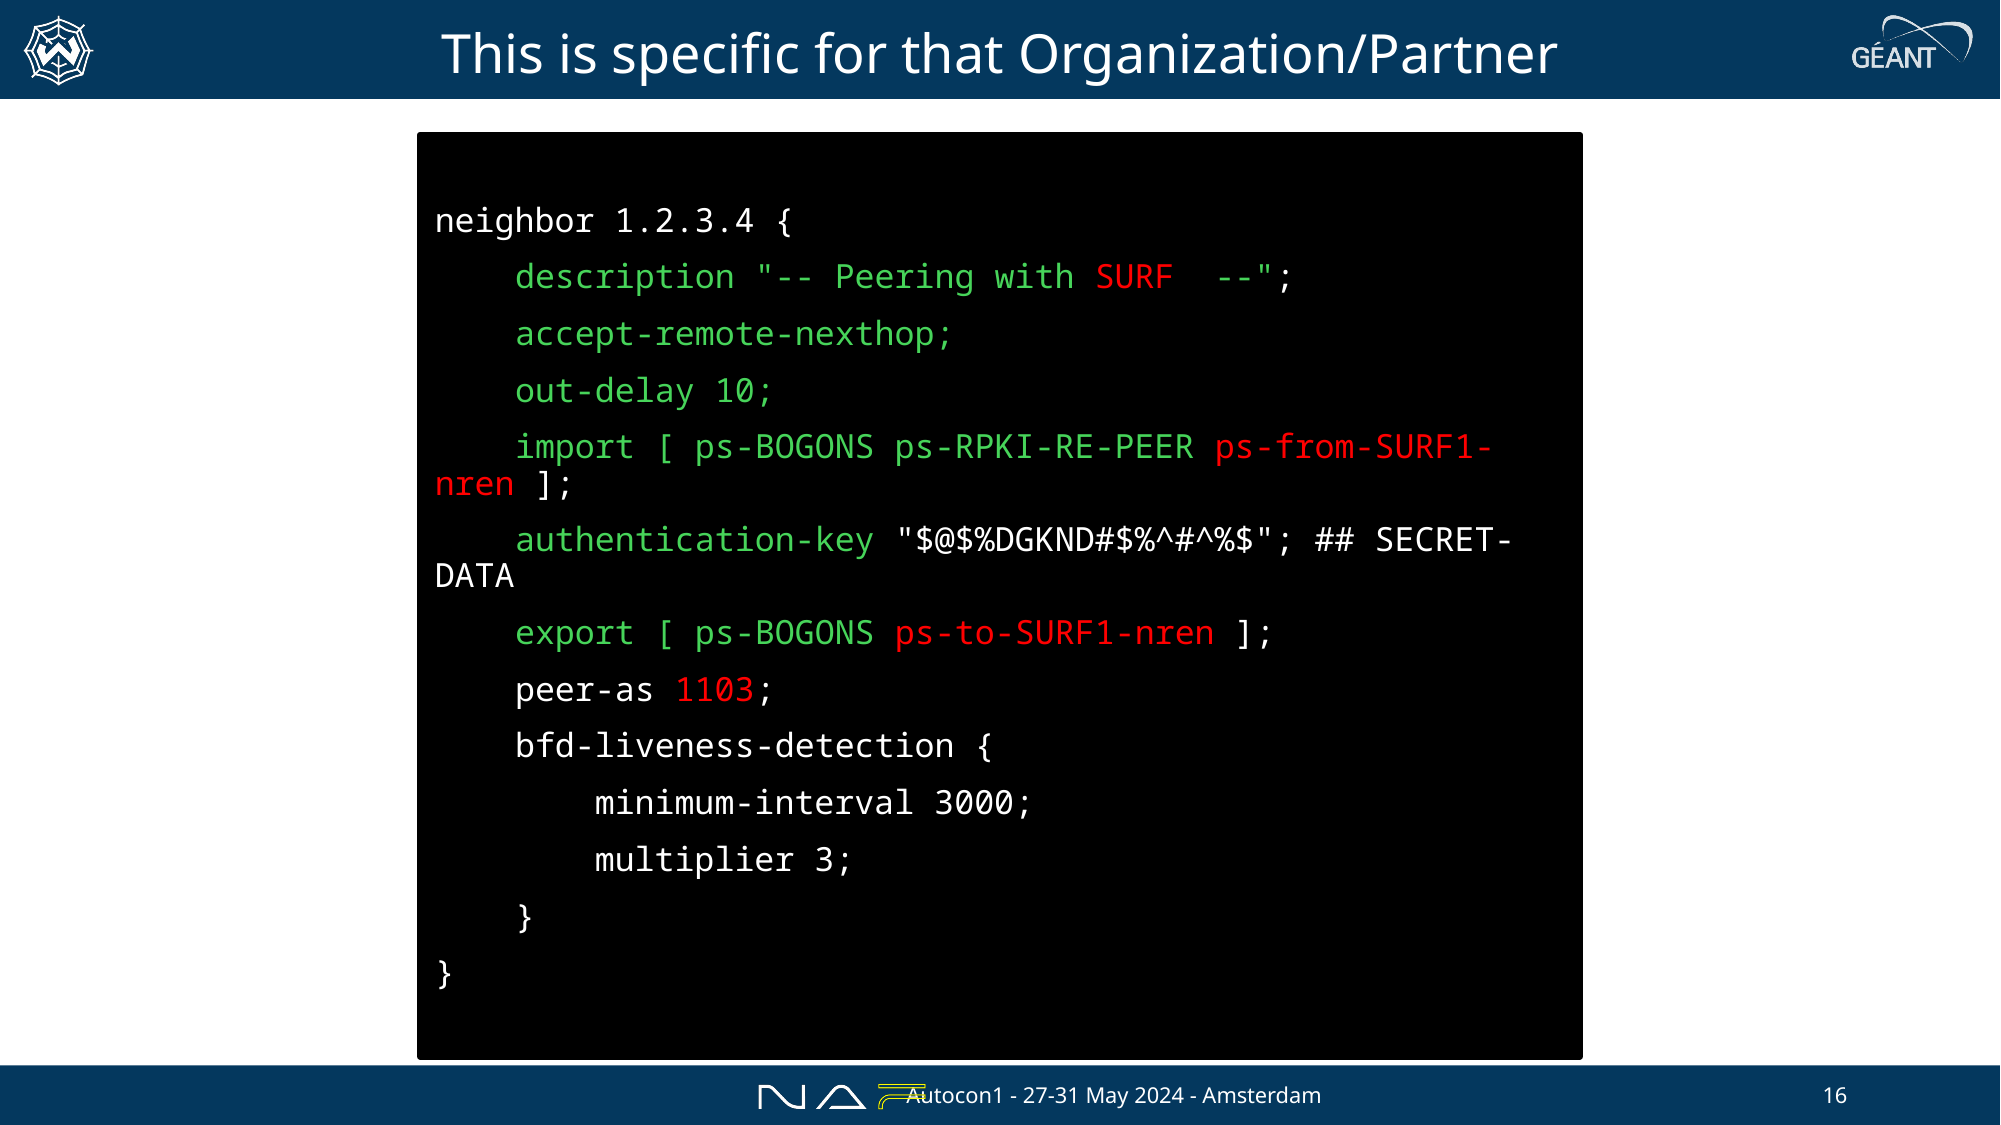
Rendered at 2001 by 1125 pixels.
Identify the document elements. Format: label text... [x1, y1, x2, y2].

title This is specific for that Organization/Partner [301, 0, 1699, 112]
picture [0, 0, 117, 109]
picture [1852, 15, 1973, 69]
list neighbor 1.2.3.4 { description "-- Peering with SURF --"; accept-remote-nexthop; out-delay 10; import [ ps-BOGONS ps-RPKI-RE-PEER ps-from-SURF1-nren ]; authentication-key "$@$%DGKND#$%^#^%$"; ## SECRET-DATA export [ ps-BOGONS ps-to-SURF1-nren ]; peer-as 1103; bfd-liveness-detection { minimum-interval 3000; multiplier 3; } } [419, 135, 1581, 1057]
footer Autocon1 - 27-31 May 2024 - Amsterdam [662, 1082, 1338, 1110]
slide_number 16 [1412, 1082, 1863, 1110]
